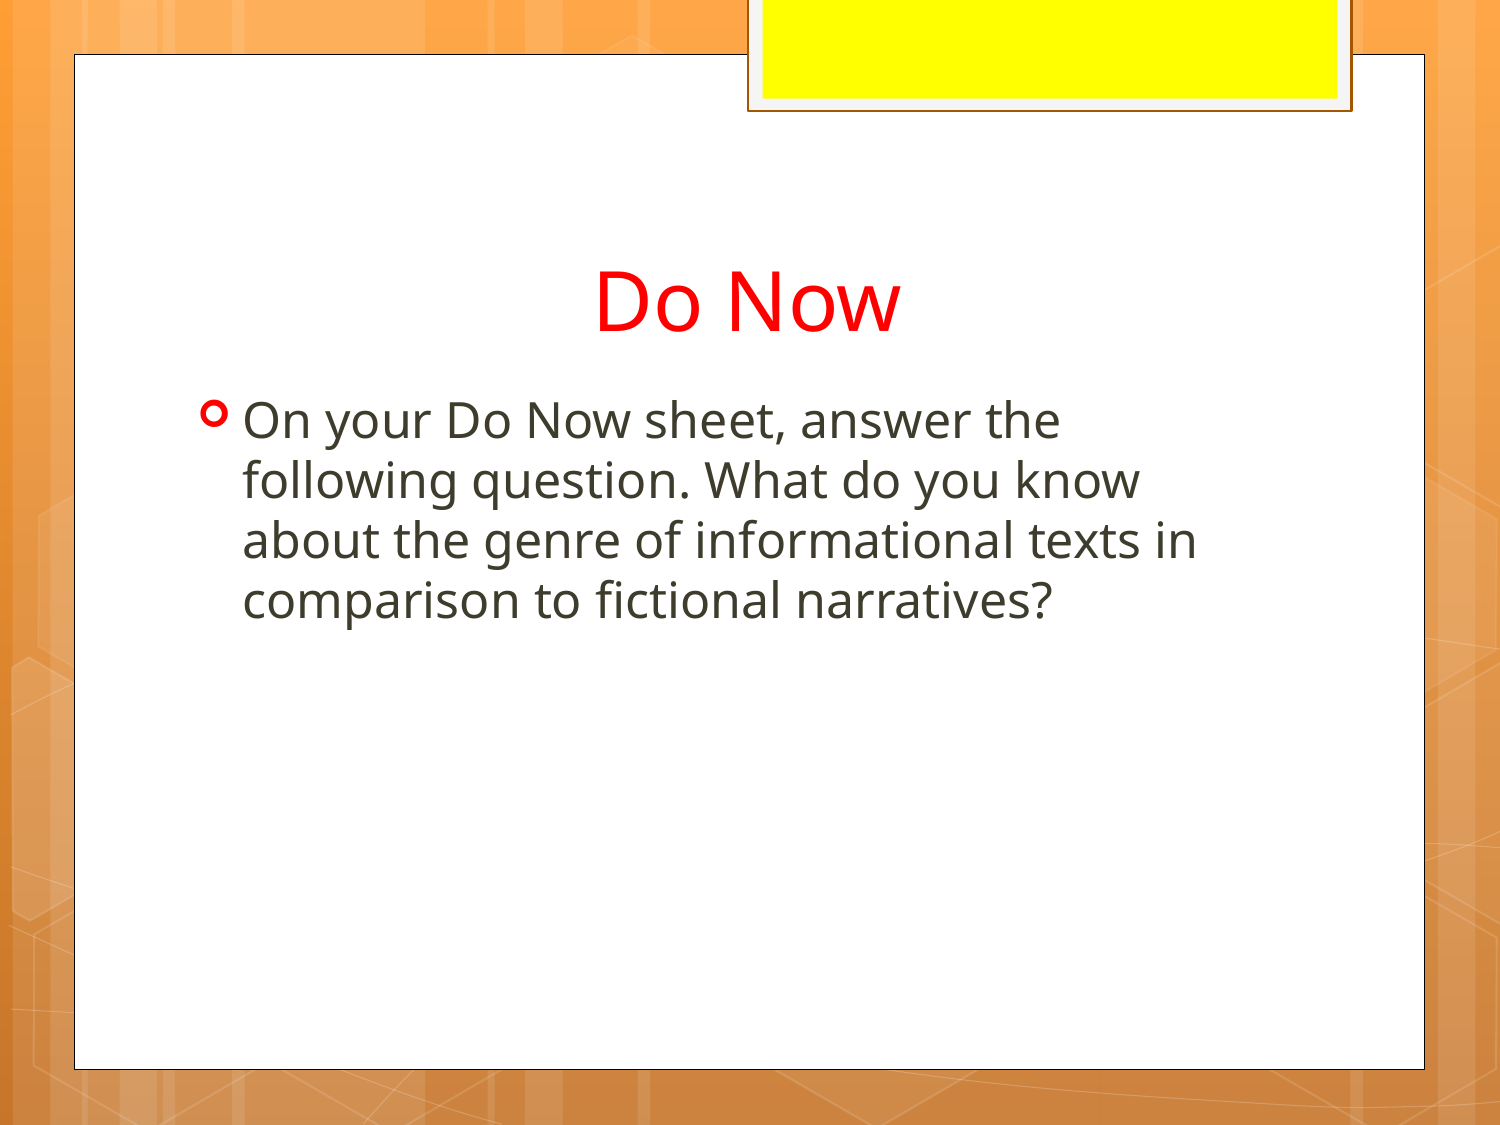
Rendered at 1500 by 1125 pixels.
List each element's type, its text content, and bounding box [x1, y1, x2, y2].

list On your Do Now sheet, answer the following question. What do you know about the genre of informational texts in comparison to fictional narratives? [171, 381, 1283, 957]
title Do Now [171, 168, 1324, 357]
